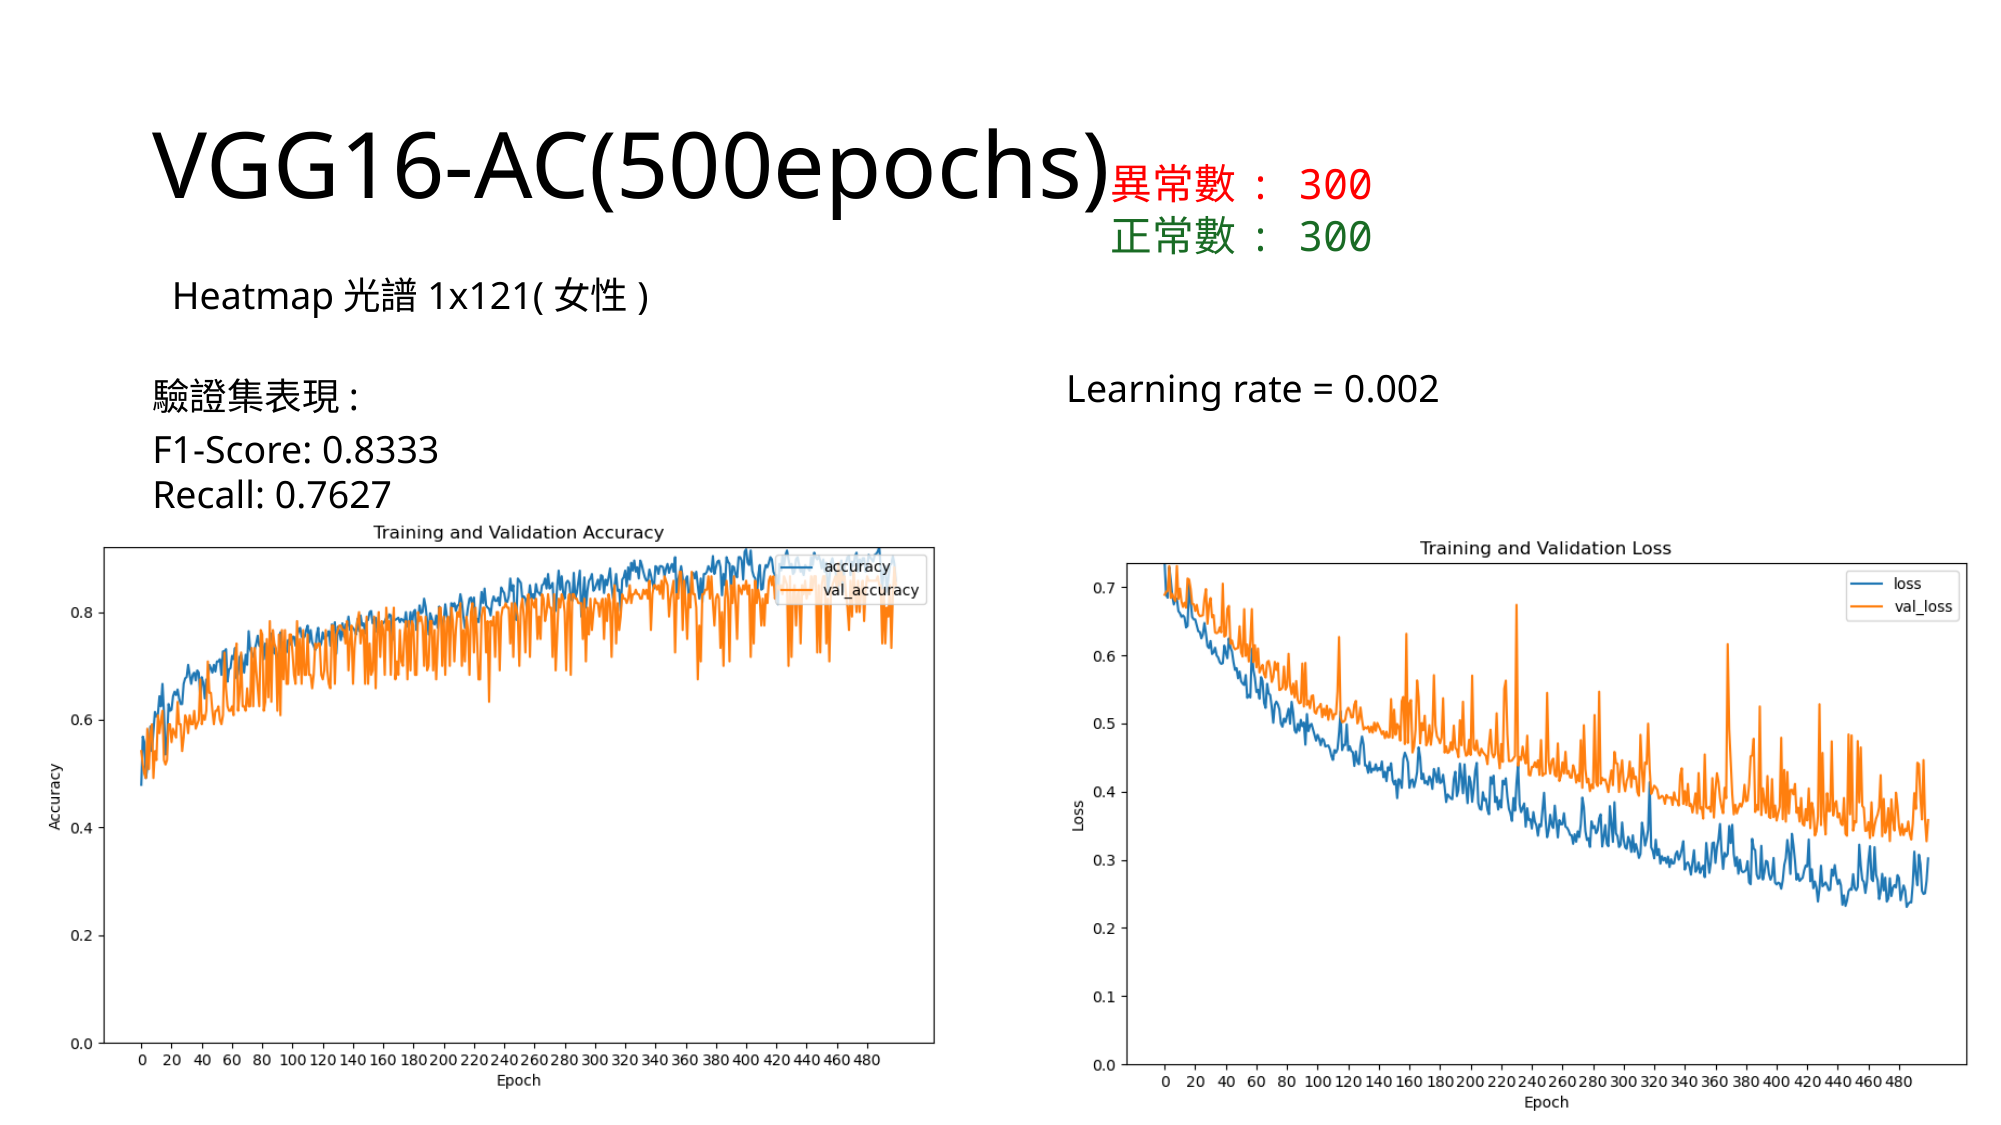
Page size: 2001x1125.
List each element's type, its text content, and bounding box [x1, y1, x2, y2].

text_box Learning rate = 0.002 [1051, 358, 1500, 418]
picture [1067, 524, 1989, 1114]
text_box 驗證集表現: [137, 365, 407, 426]
table_cell 正常數: 300 [1109, 201, 1540, 253]
text_box Heatmap光譜1x121(女性) [157, 264, 706, 324]
title VGG16-AC(500epochs) [137, 59, 1863, 278]
text_box F1-Score: 0.8333 Recall: 0.7627 [137, 418, 586, 516]
picture [33, 516, 954, 1091]
table_header 異常數: 300 [1109, 150, 1540, 201]
